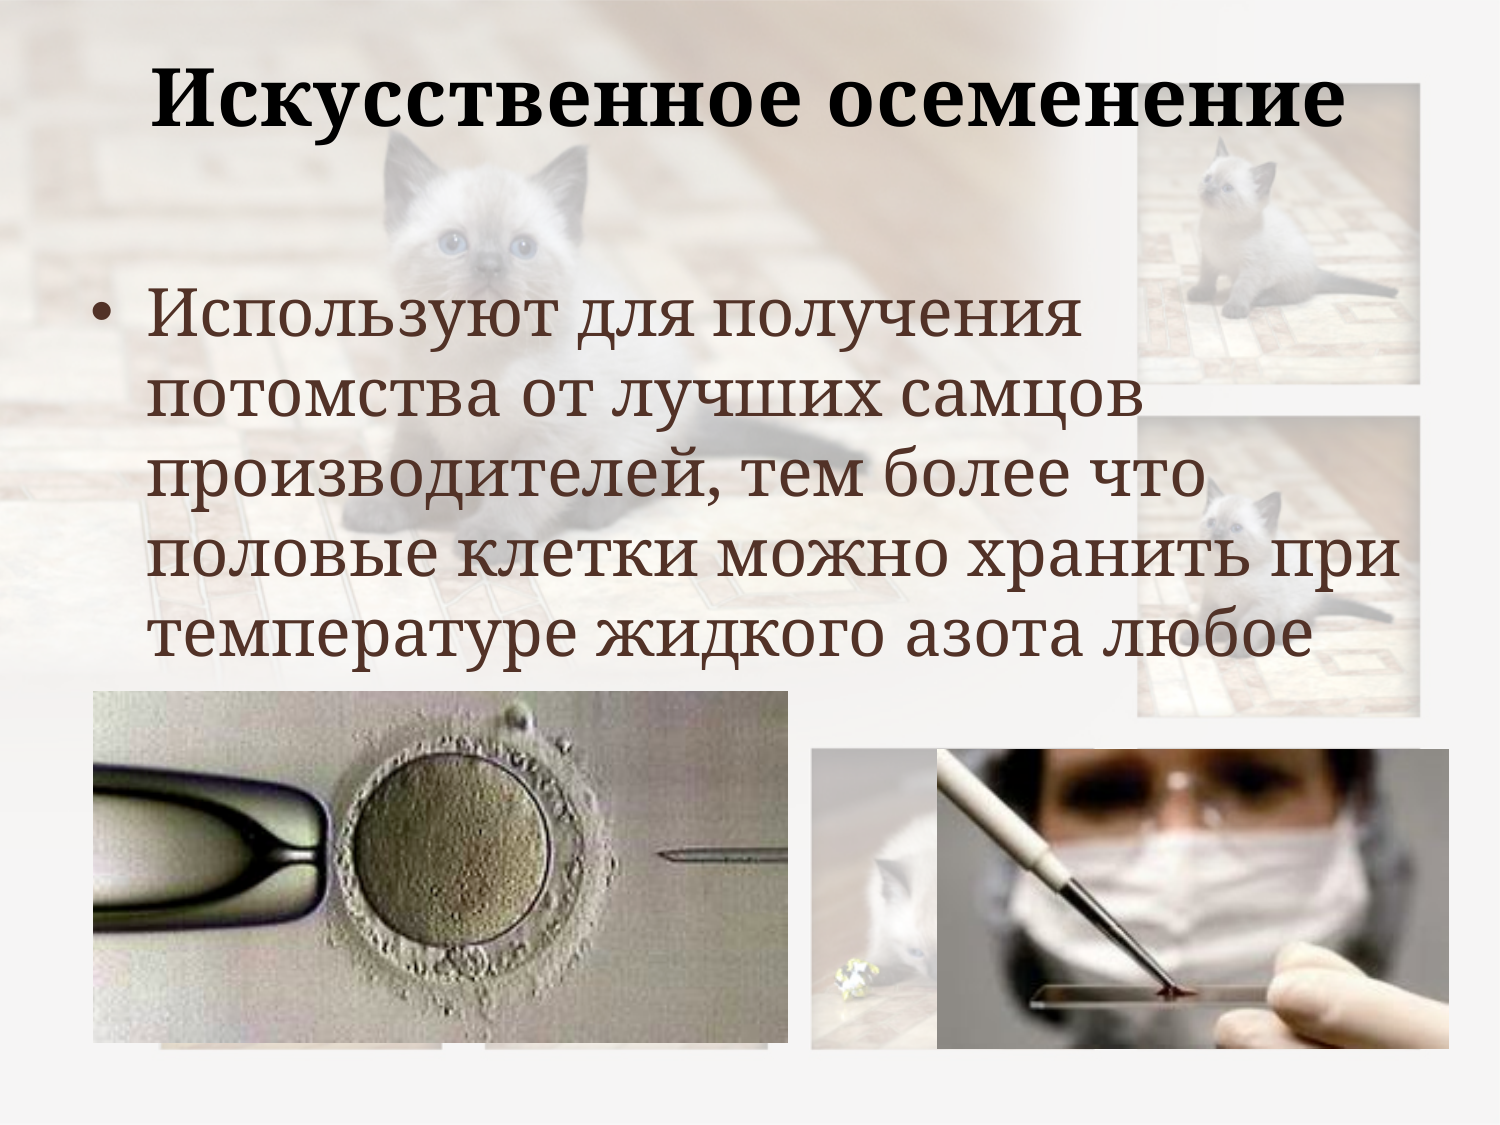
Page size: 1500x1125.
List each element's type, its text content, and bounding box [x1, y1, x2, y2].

list Используют для получения потомства от лучших самцов производителей, тем более что половые клетки можно хранить при температуре жидкого азота любое время. [75, 262, 1425, 1005]
picture [937, 749, 1449, 1049]
picture [93, 691, 788, 1044]
title Искусственное осеменение [70, 0, 1430, 188]
